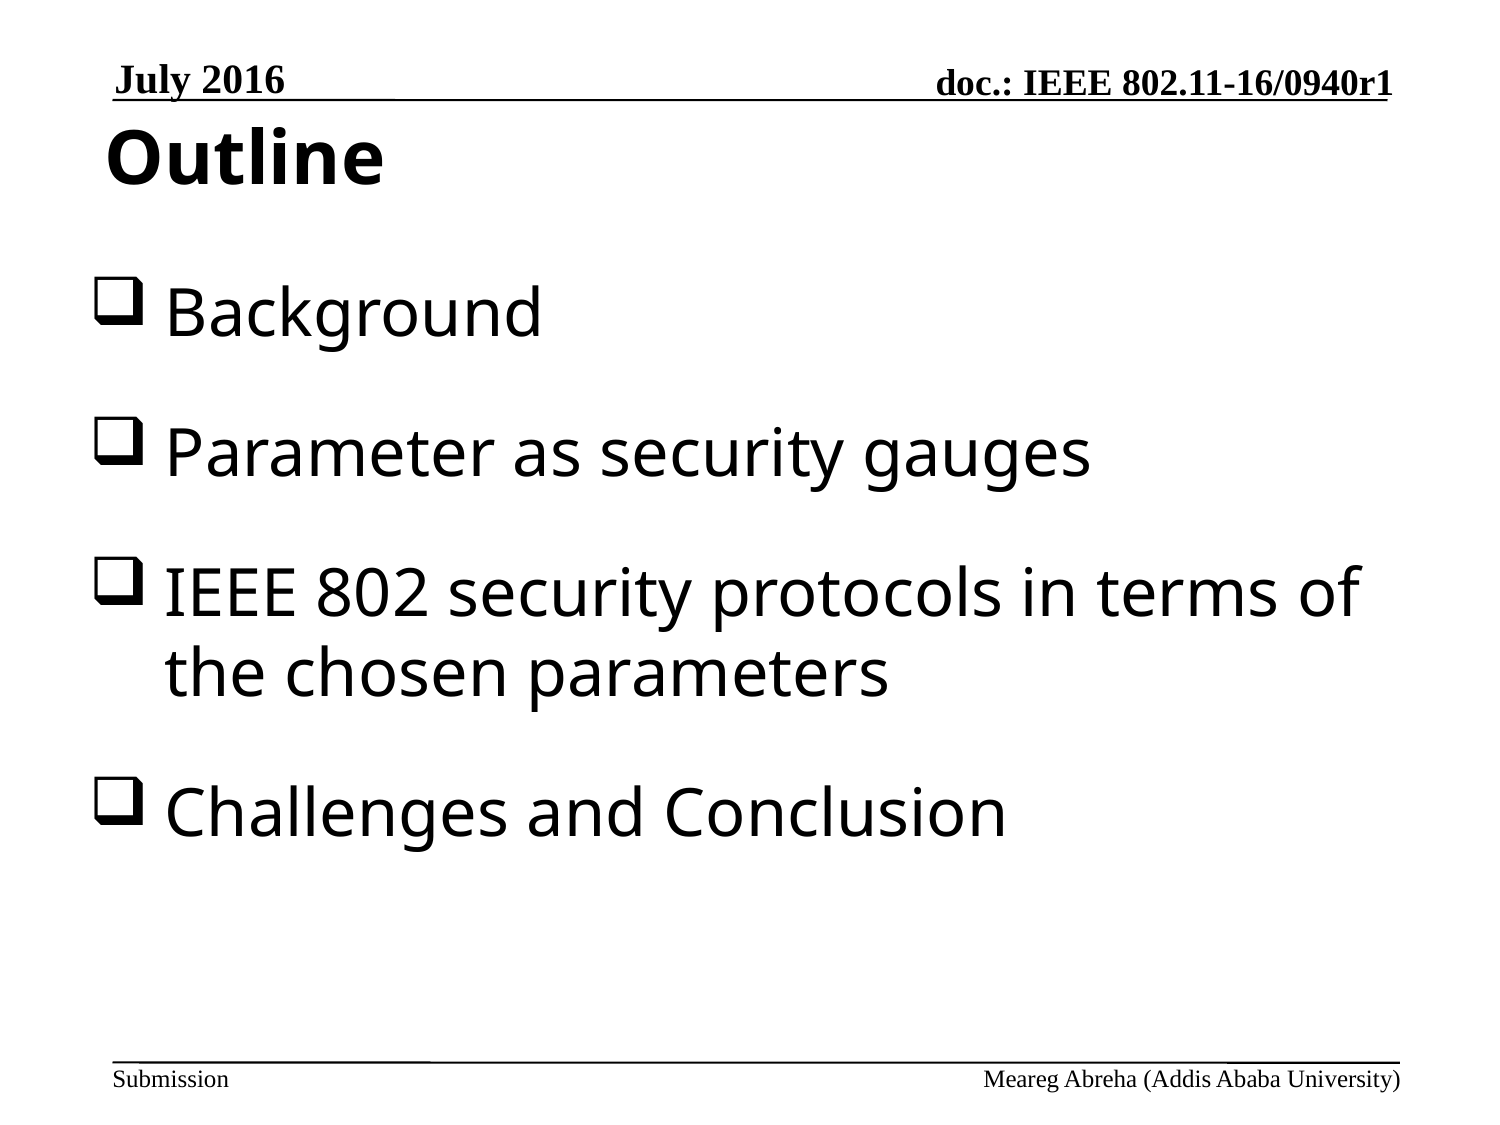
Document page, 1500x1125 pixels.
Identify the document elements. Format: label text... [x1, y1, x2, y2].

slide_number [114, 37, 493, 103]
text_box [75, 45, 1425, 232]
text_box Outline [90, 102, 417, 195]
footer Meareg Abreha (Addis Ababa University) [902, 1061, 1402, 1093]
text_box Background Parameter as security gauges IEEE 802 security protocols in terms of the chosen parameters Challenges and Conclusion [75, 262, 1425, 1005]
